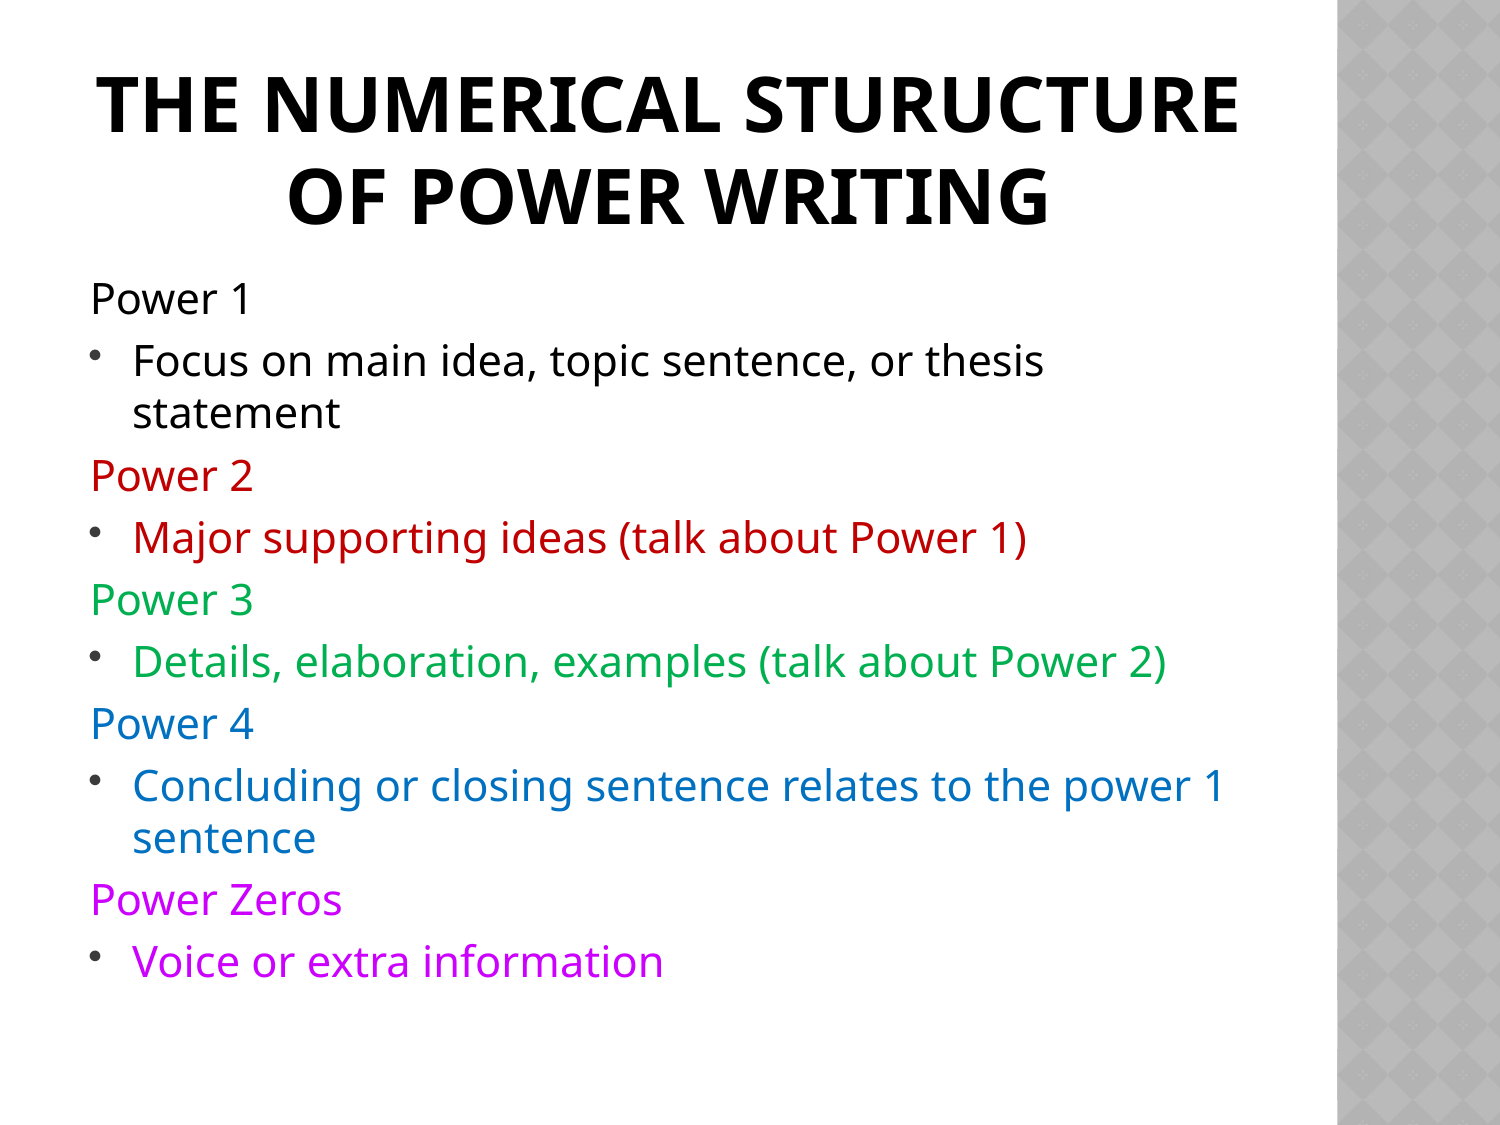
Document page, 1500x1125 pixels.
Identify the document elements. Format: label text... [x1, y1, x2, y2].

title The Numerical Sturucture of Power Writing [75, 52, 1263, 240]
list Power 1 Focus on main idea, topic sentence, or thesis statement Power 2 Major supporting ideas (talk about Power 1) Power 3 Details, elaboration, examples (talk about Power 2) Power 4 Concluding or closing sentence relates to the power 1 sentence Power Zeros Voice or extra information [75, 264, 1263, 1059]
